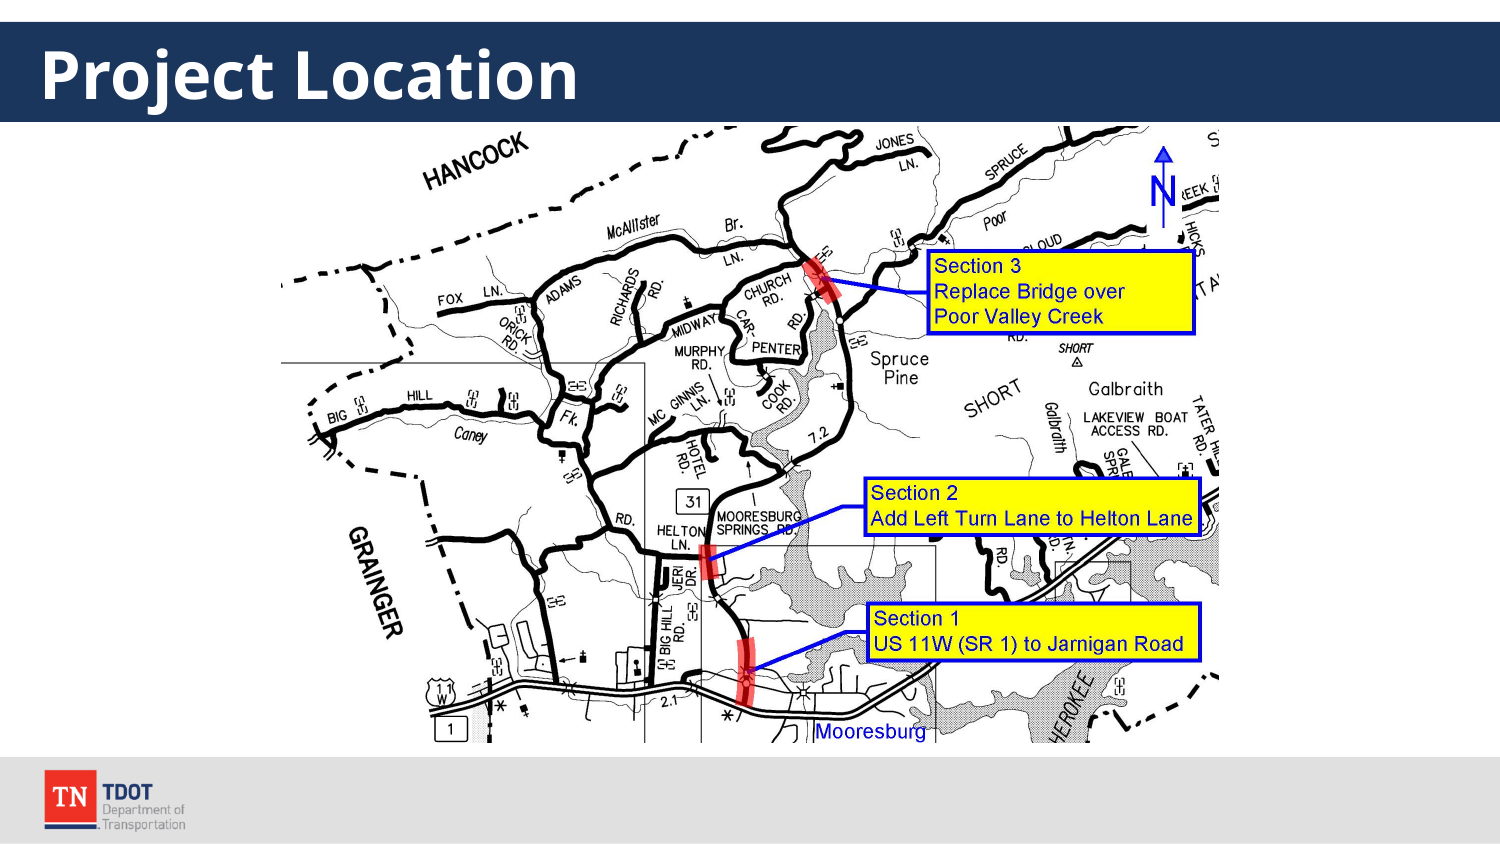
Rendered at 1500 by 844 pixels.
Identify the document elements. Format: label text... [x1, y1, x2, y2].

picture [281, 126, 1219, 743]
title Project Location [24, 21, 1475, 124]
picture [37, 756, 194, 844]
